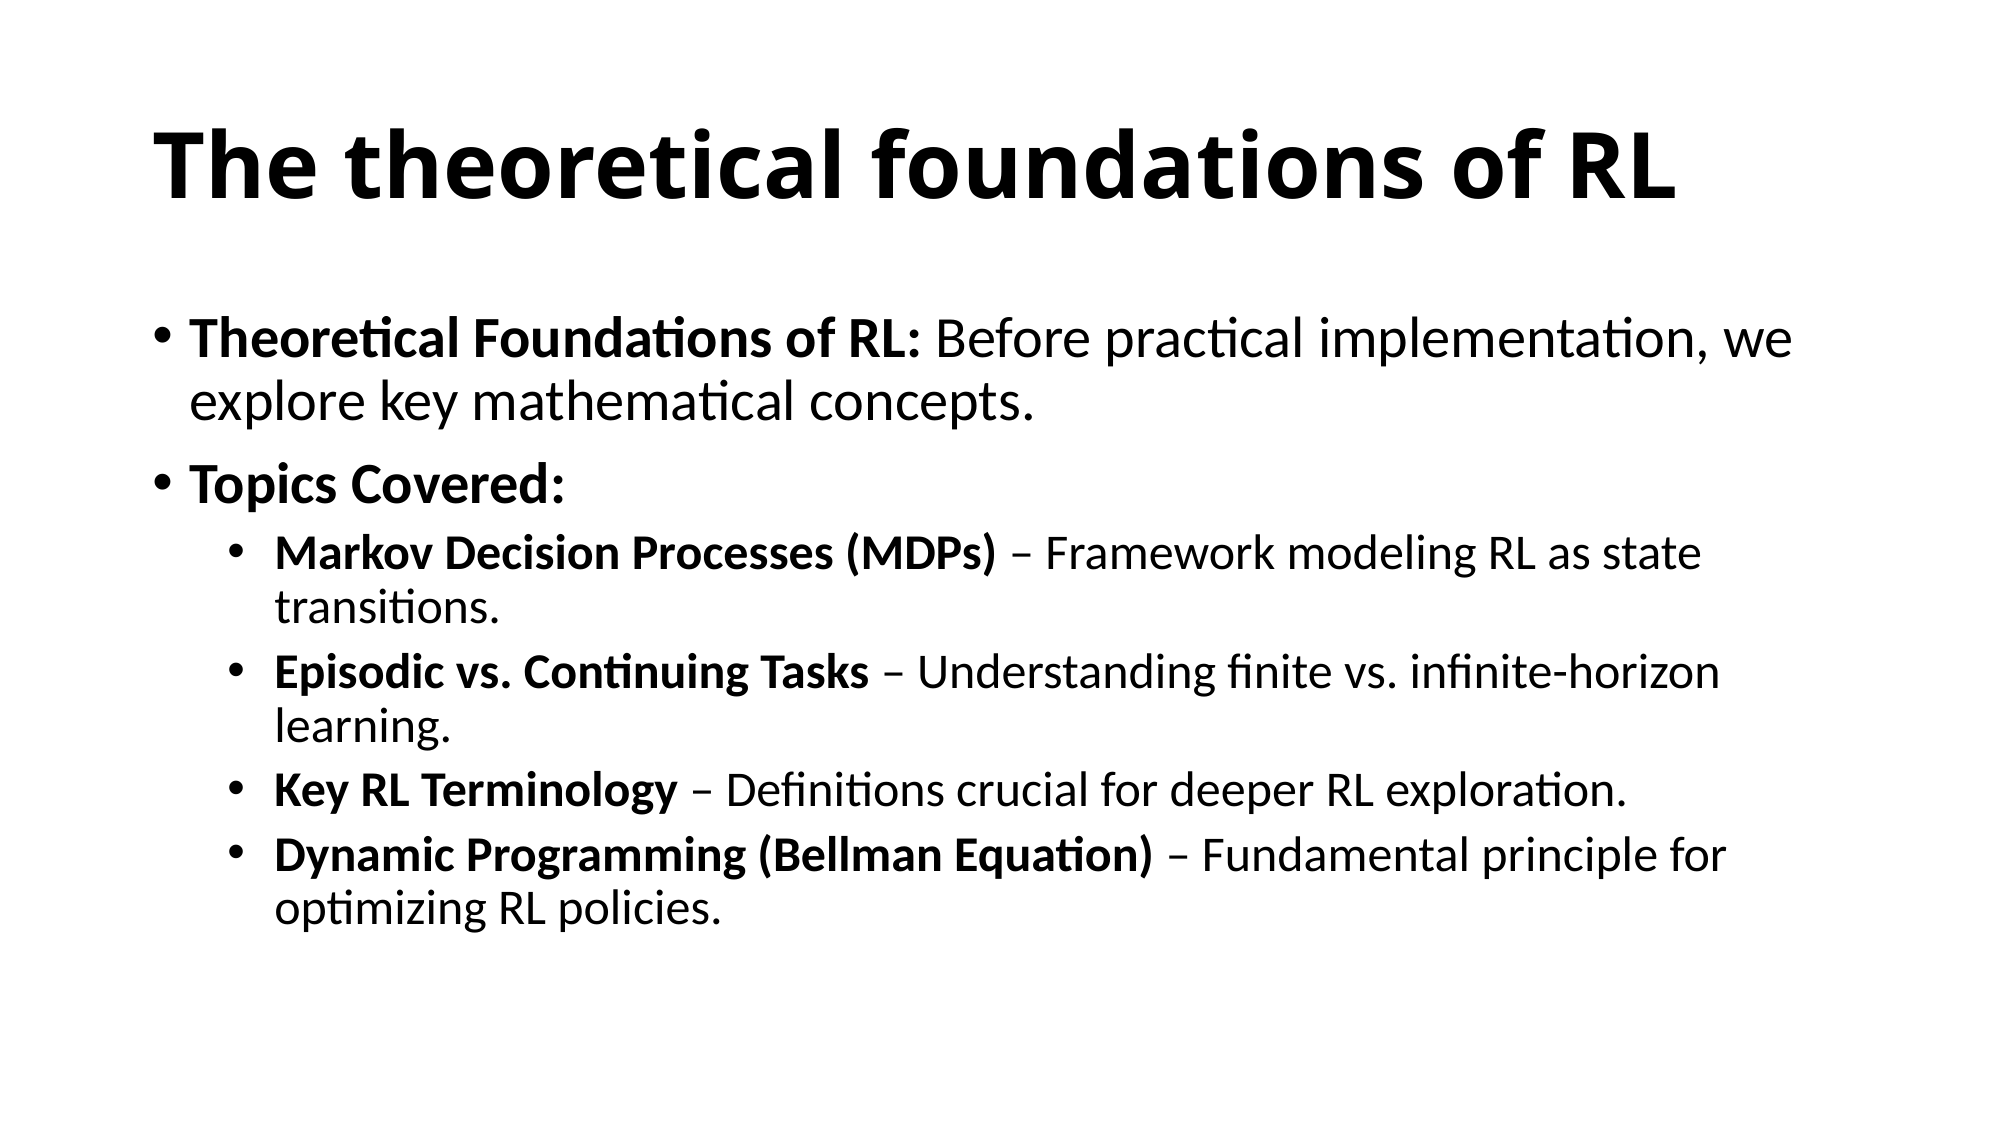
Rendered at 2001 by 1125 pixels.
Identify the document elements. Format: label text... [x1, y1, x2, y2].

title The theoretical foundations of RL [137, 59, 1863, 278]
list Theoretical Foundations of RL: Before practical implementation, we explore key mathematical concepts. Topics Covered: Markov Decision Processes (MDPs) – Framework modeling RL as state transitions. Episodic vs. Continuing Tasks – Understanding finite vs. infinite-horizon learning. Key RL Terminology – Definitions crucial for deeper RL exploration. Dynamic Programming (Bellman Equation) – Fundamental principle for optimizing RL policies. [137, 299, 1863, 1014]
